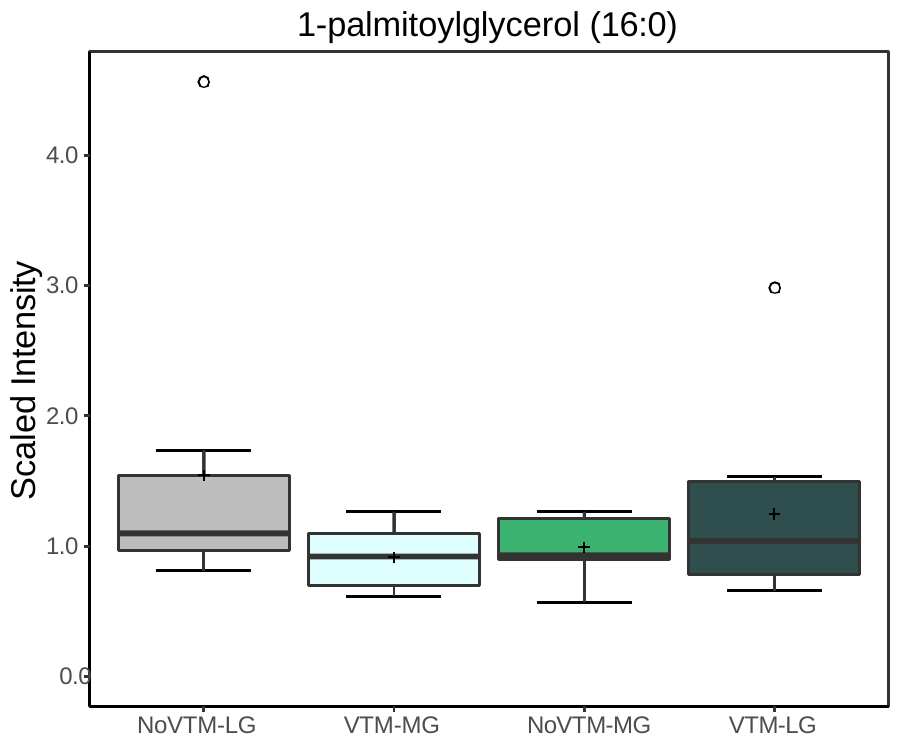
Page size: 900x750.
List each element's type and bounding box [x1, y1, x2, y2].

slide_number [134, 713, 275, 750]
text_box [44, 528, 82, 560]
text_box [83, 50, 891, 738]
text_box [1, 256, 82, 503]
text_box [295, 0, 683, 44]
text_box [44, 137, 82, 169]
footer [57, 661, 95, 750]
